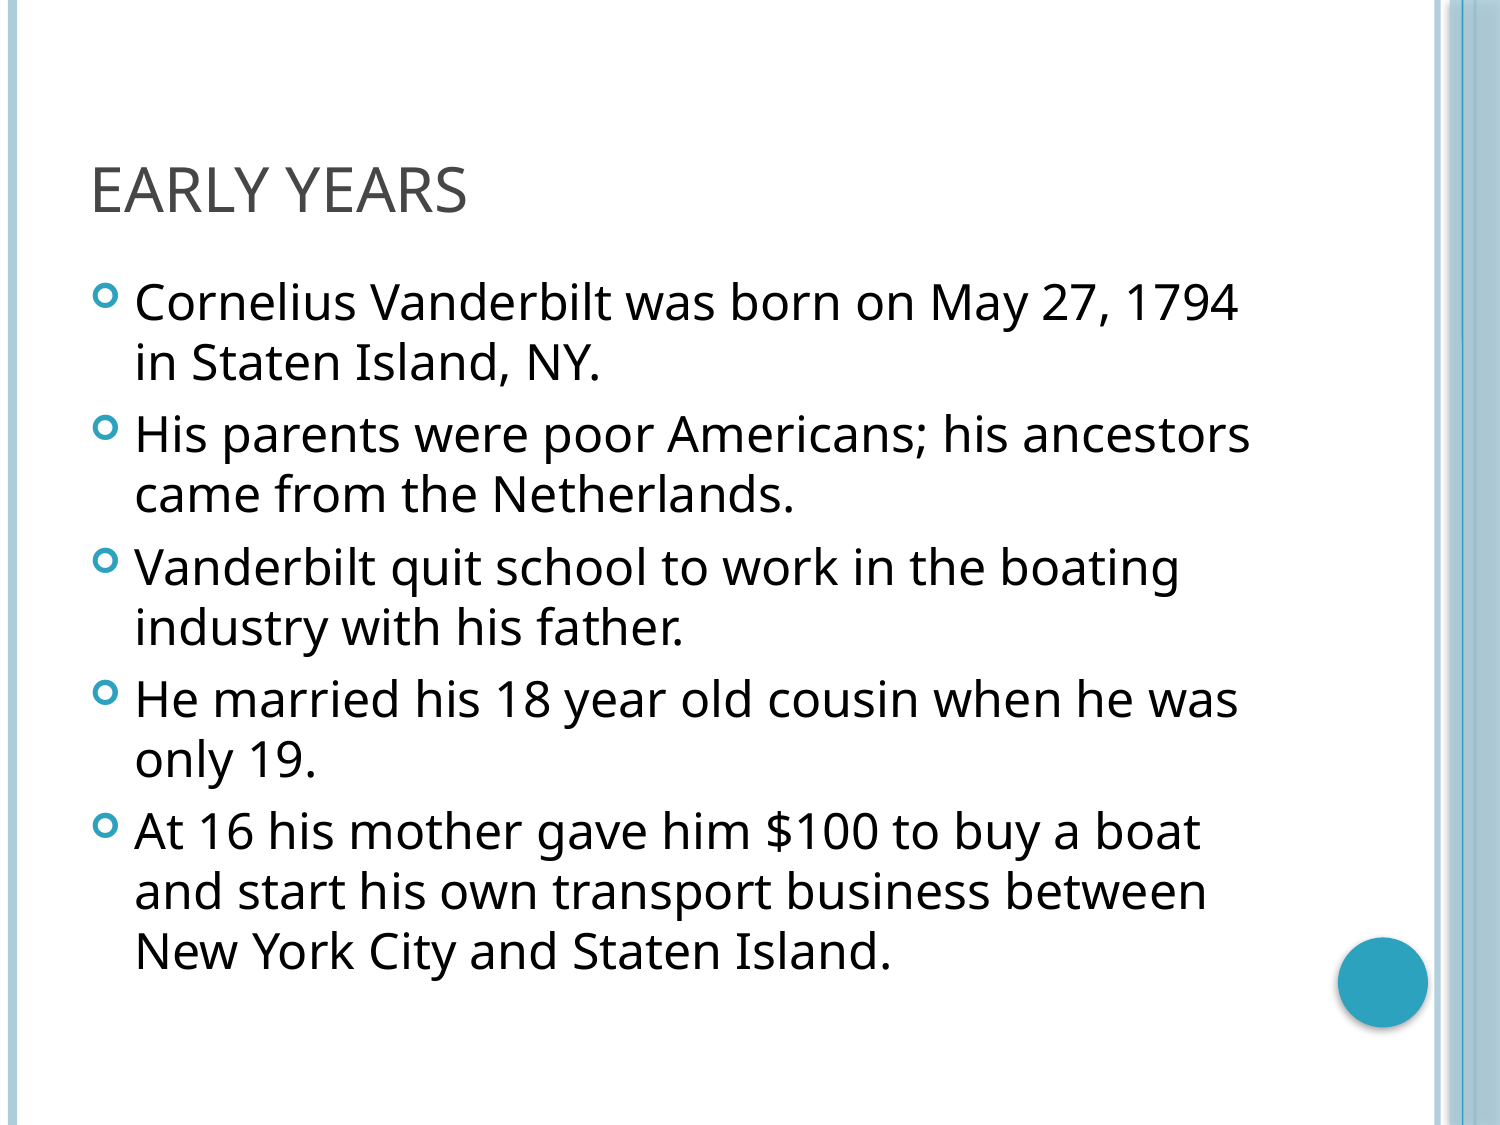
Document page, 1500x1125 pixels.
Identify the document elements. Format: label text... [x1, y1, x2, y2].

title Early Years [75, 45, 1300, 233]
list Cornelius Vanderbilt was born on May 27, 1794 in Staten Island, NY. His parents were poor Americans; his ancestors came from the Netherlands. Vanderbilt quit school to work in the boating industry with his father. He married his 18 year old cousin when he was only 19. At 16 his mother gave him $100 to buy a boat and start his own transport business between New York City and Staten Island. [75, 262, 1300, 1062]
